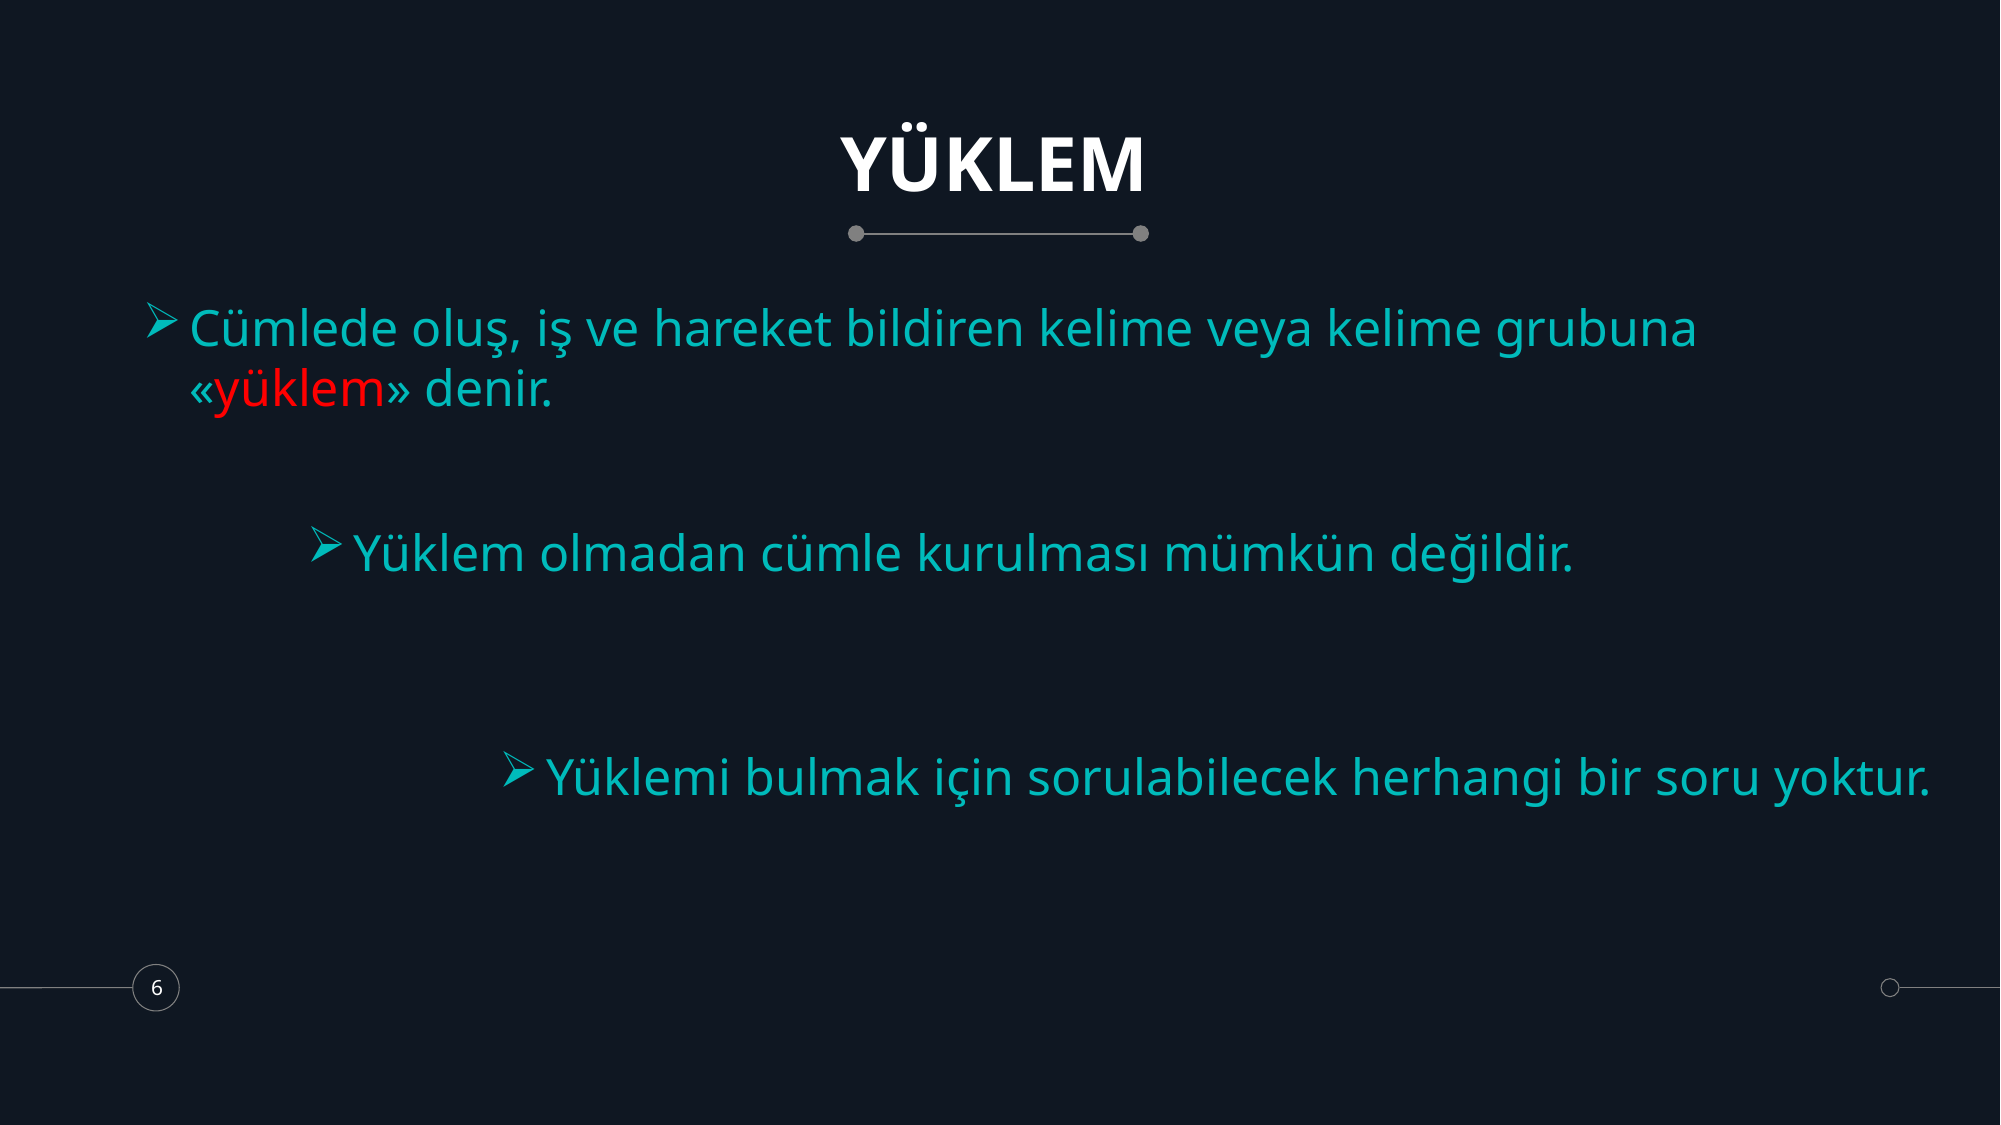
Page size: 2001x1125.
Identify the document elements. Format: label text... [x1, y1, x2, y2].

text_box Cümlede oluş, iş ve hareket bildiren kelime veya kelime grubuna «yüklem» denir. [127, 289, 1886, 424]
text_box Yüklem olmadan cümle kurulması mümkün değildir. [292, 513, 1808, 589]
slide_number 6 [127, 964, 186, 1014]
text_box Yüklemi bulmak için sorulabilecek herhangi bir soru yoktur. [484, 737, 2000, 813]
title YÜKLEM [345, 114, 1644, 208]
